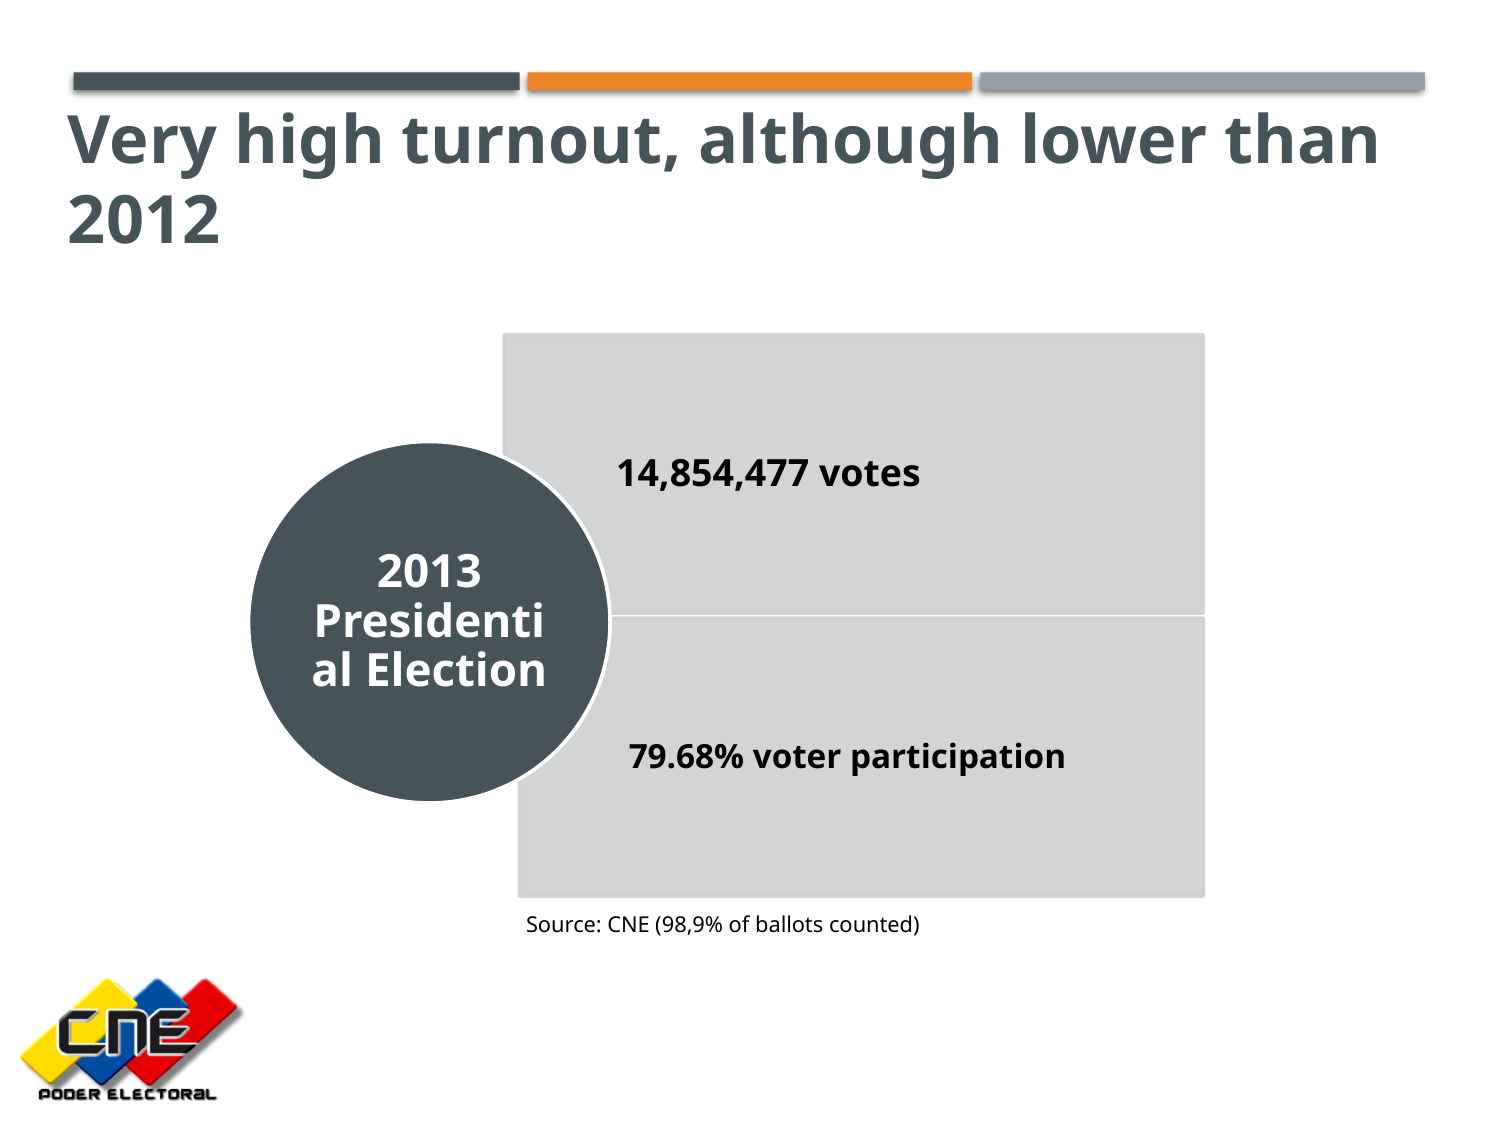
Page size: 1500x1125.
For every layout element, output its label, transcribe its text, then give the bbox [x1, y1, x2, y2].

text_box Very high turnout, although lower than 2012 [53, 89, 1483, 208]
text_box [214, 227, 1286, 898]
picture [17, 975, 247, 1105]
text_box Source: CNE (98,9% of ballots counted) [511, 907, 954, 945]
